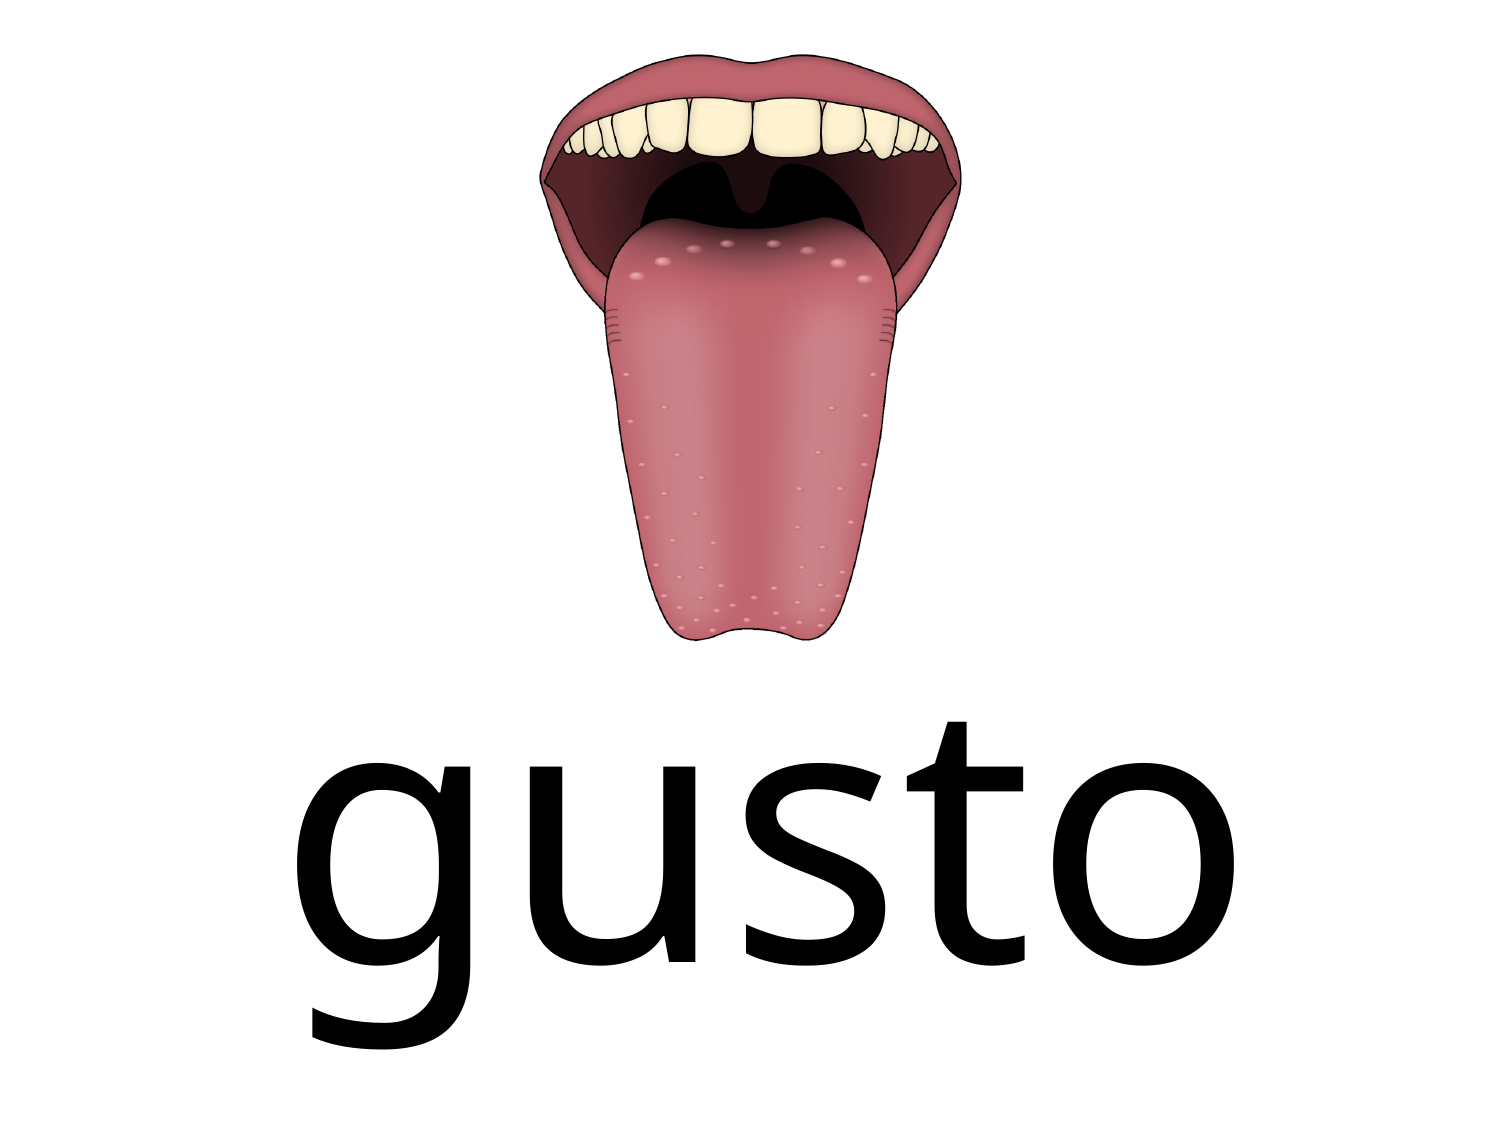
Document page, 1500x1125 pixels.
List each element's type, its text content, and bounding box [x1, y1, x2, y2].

picture [537, 52, 963, 644]
text_box gusto [143, 590, 1388, 1044]
